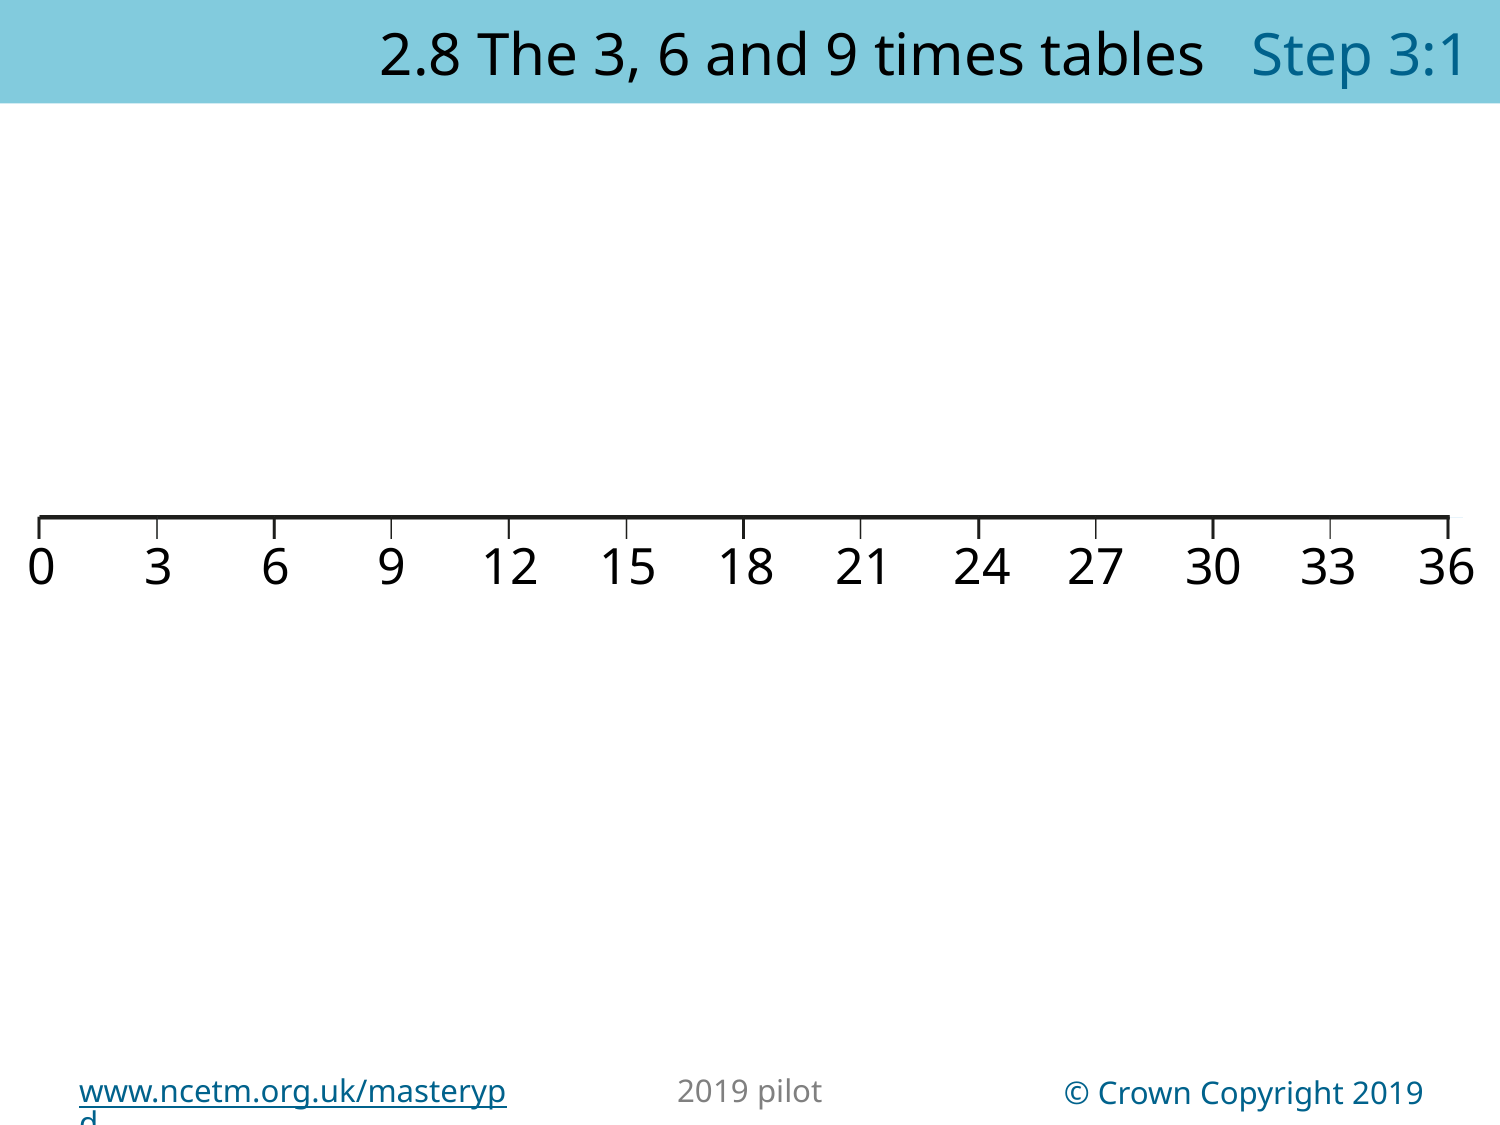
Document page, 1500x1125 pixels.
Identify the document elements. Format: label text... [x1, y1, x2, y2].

text_box 6 [240, 547, 312, 602]
text_box 36 [1396, 527, 1499, 602]
picture [30, 514, 1467, 540]
text_box 21 [813, 547, 916, 602]
text_box 24 [931, 547, 1034, 602]
text_box 3 [123, 547, 195, 602]
text_box 30 [1162, 547, 1265, 602]
text_box 33 [1277, 547, 1380, 602]
list 2.8 The 3, 6 and 9 times tables Step 3:1 [0, 0, 1500, 104]
text_box 0 [5, 527, 77, 602]
text_box 12 [458, 547, 561, 602]
text_box 18 [695, 547, 798, 602]
text_box 15 [576, 547, 680, 602]
text_box 27 [1045, 547, 1148, 602]
text_box 9 [340, 547, 443, 602]
